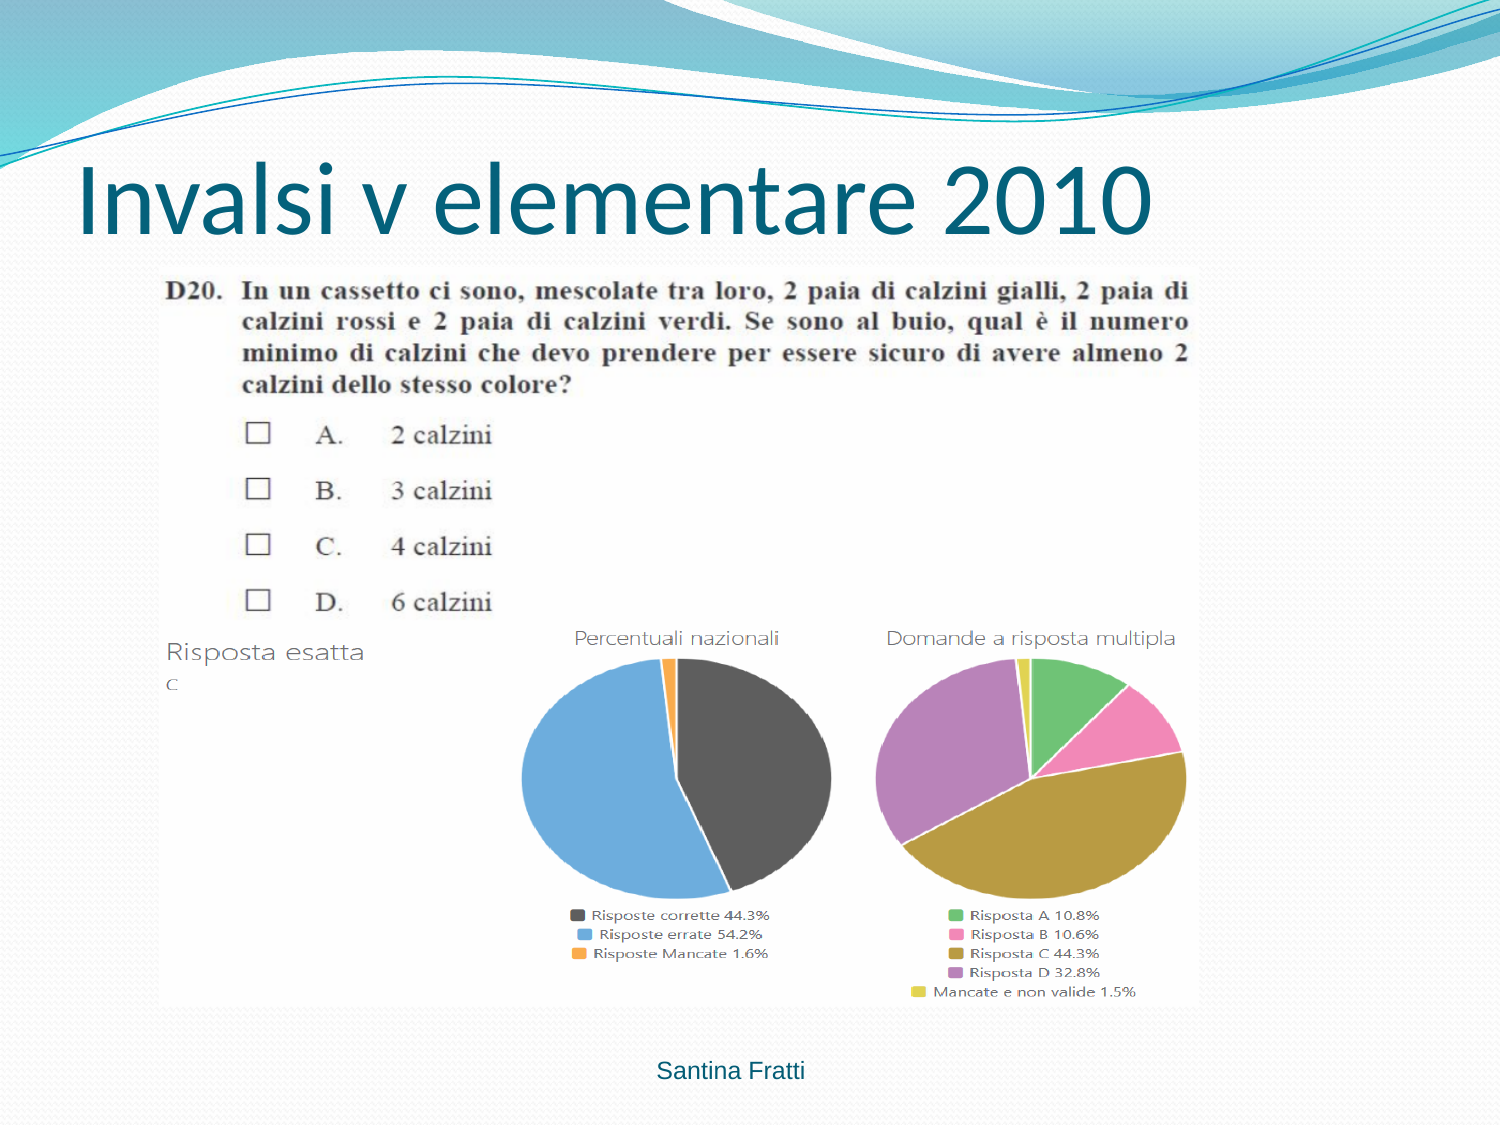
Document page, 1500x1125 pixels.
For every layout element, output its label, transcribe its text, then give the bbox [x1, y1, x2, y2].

title Invalsi v elementare 2010 [75, 78, 1425, 256]
picture [159, 621, 1200, 1007]
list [159, 266, 1200, 621]
footer Santina Fratti [431, 1046, 1031, 1085]
